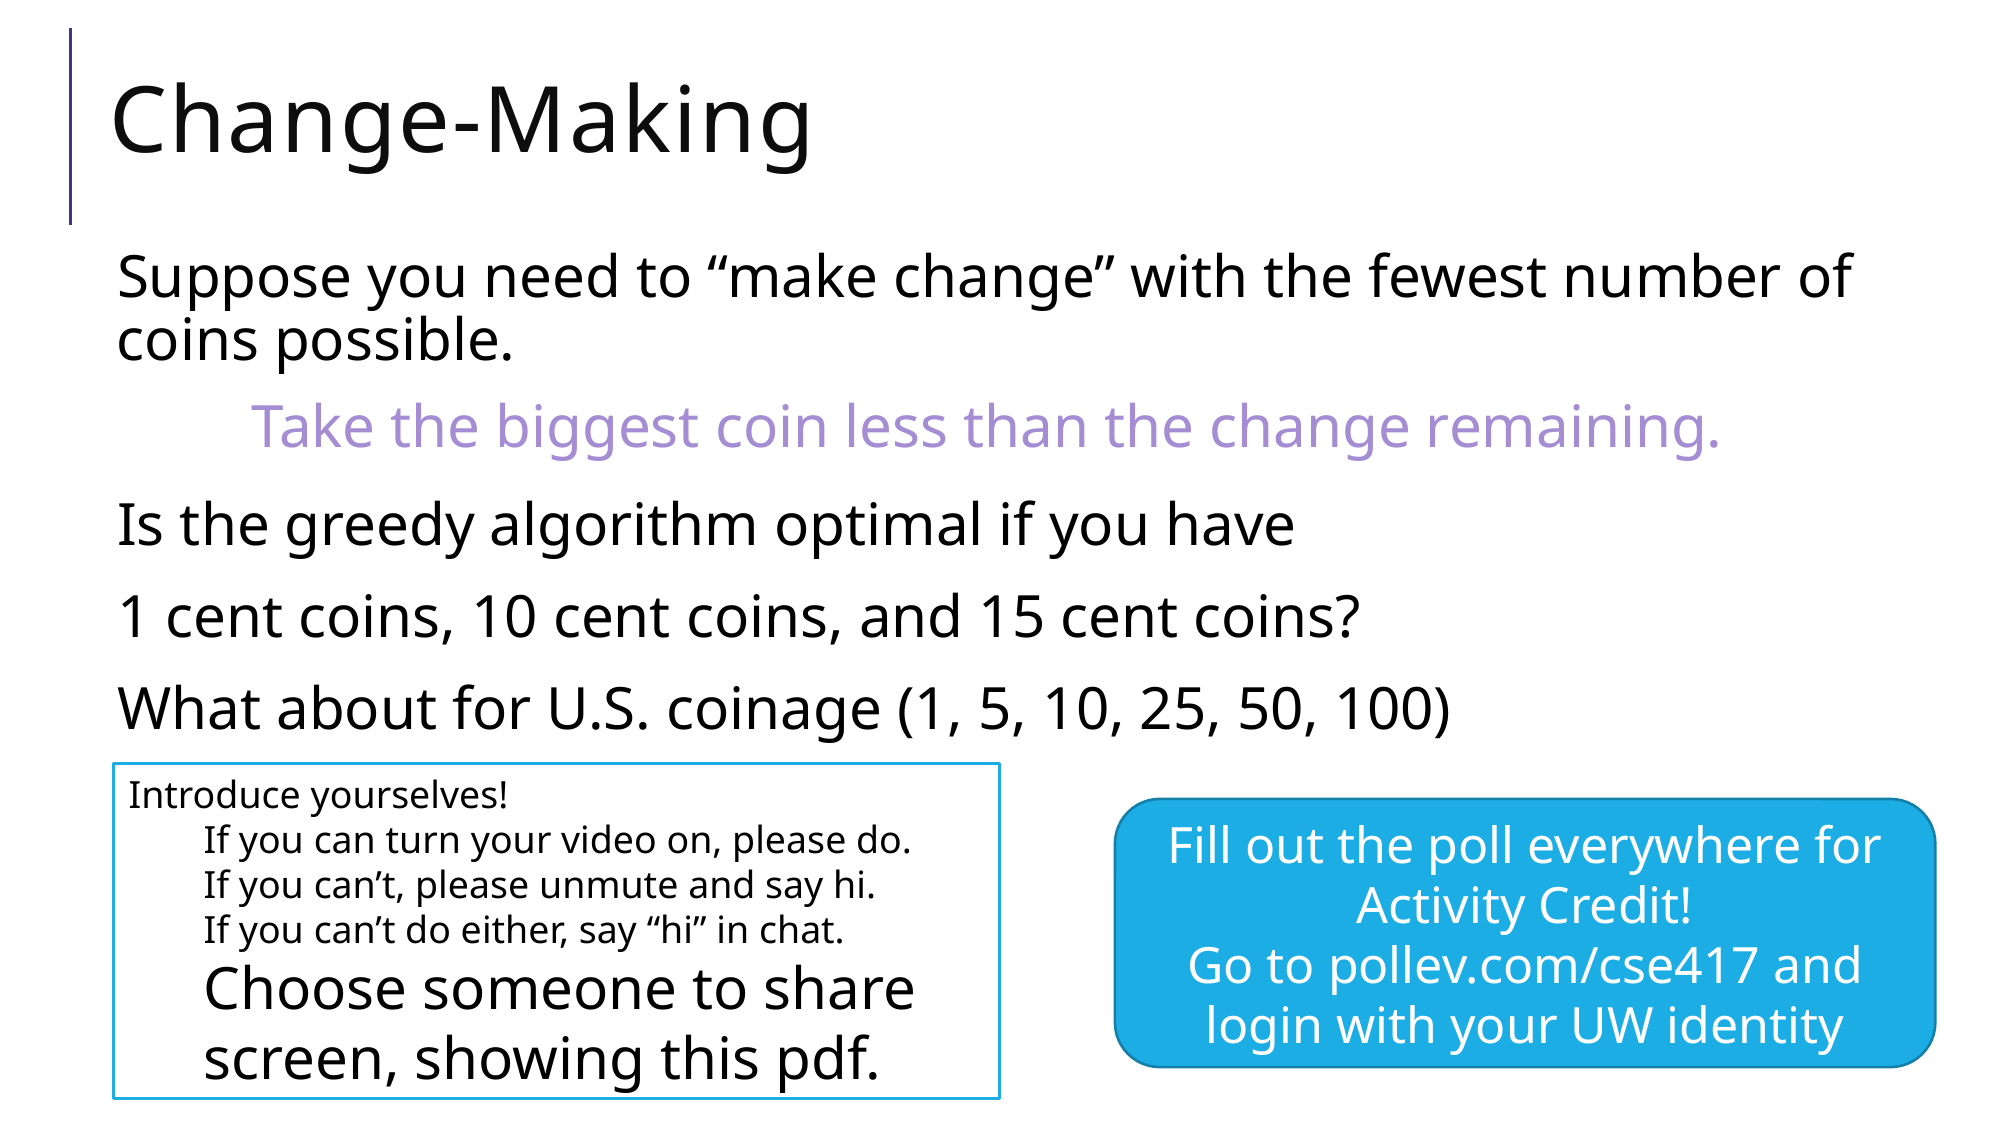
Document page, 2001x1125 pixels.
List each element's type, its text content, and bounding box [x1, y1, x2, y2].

text_box Introduce yourselves! If you can turn your video on, please do. If you can’t, please unmute and say hi. If you can’t do either, say “hi” in chat. Choose someone to share screen, showing this pdf. [113, 763, 1000, 1099]
list Suppose you need to “make change” with the fewest number of coins possible. Is the greedy algorithm optimal if you have 1 cent coins, 10 cent coins, and 15 cent coins? What about for U.S. coinage (1, 5, 10, 25, 50, 100) [94, 240, 1930, 1035]
title Change-Making [94, 43, 1930, 210]
text_box Take the biggest coin less than the change remaining. [236, 381, 1738, 466]
text_box Fill out the poll everywhere for Activity Credit! Go to pollev.com/cse417 and login with your UW identity [1113, 797, 1937, 1069]
